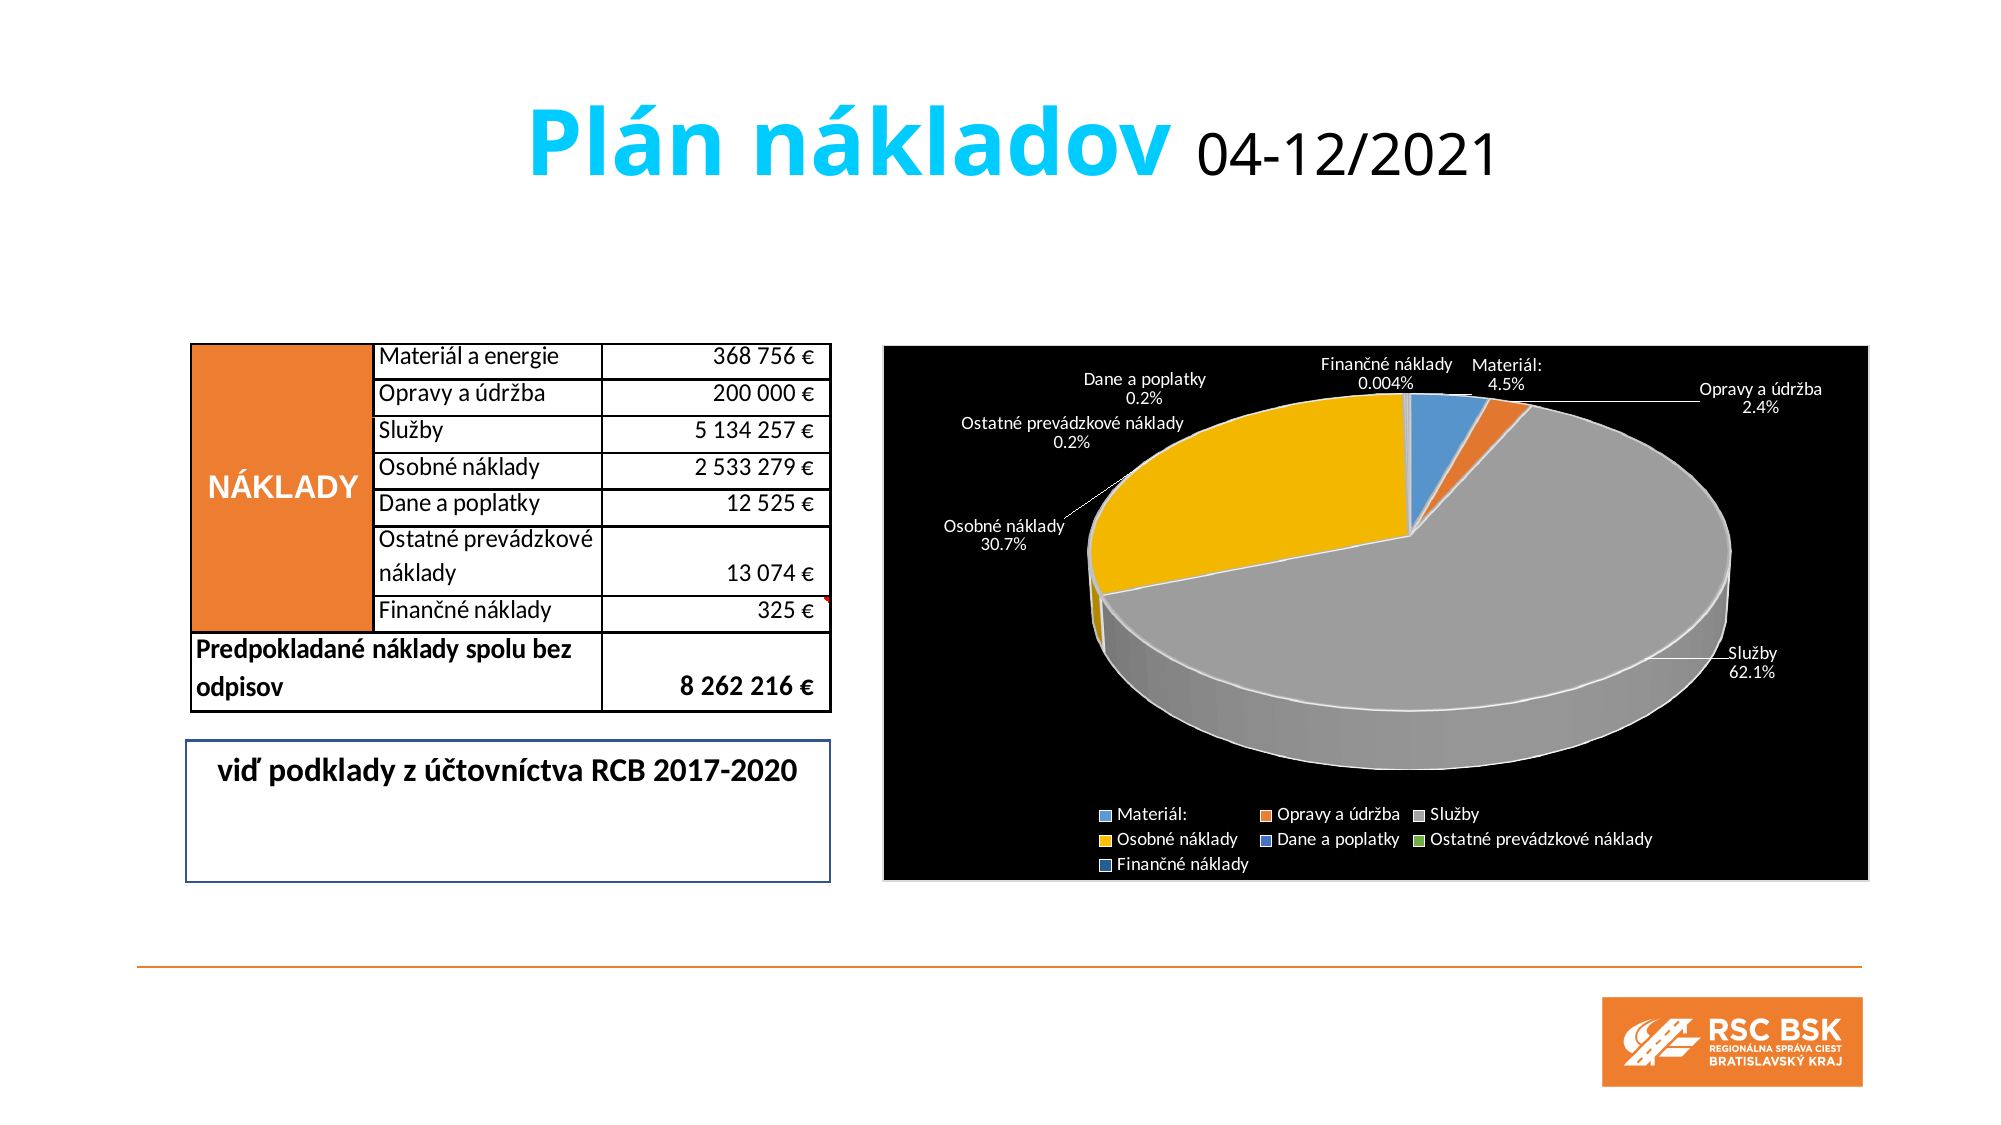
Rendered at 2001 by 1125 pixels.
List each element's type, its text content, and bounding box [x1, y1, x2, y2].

title Plán nákladov 04-12/2021 [151, 59, 1877, 232]
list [1602, 997, 1863, 1087]
chart [882, 344, 1870, 882]
text_box viď podklady z účtovníctva RCB 2017-2020 [185, 741, 831, 883]
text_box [151, 315, 867, 741]
